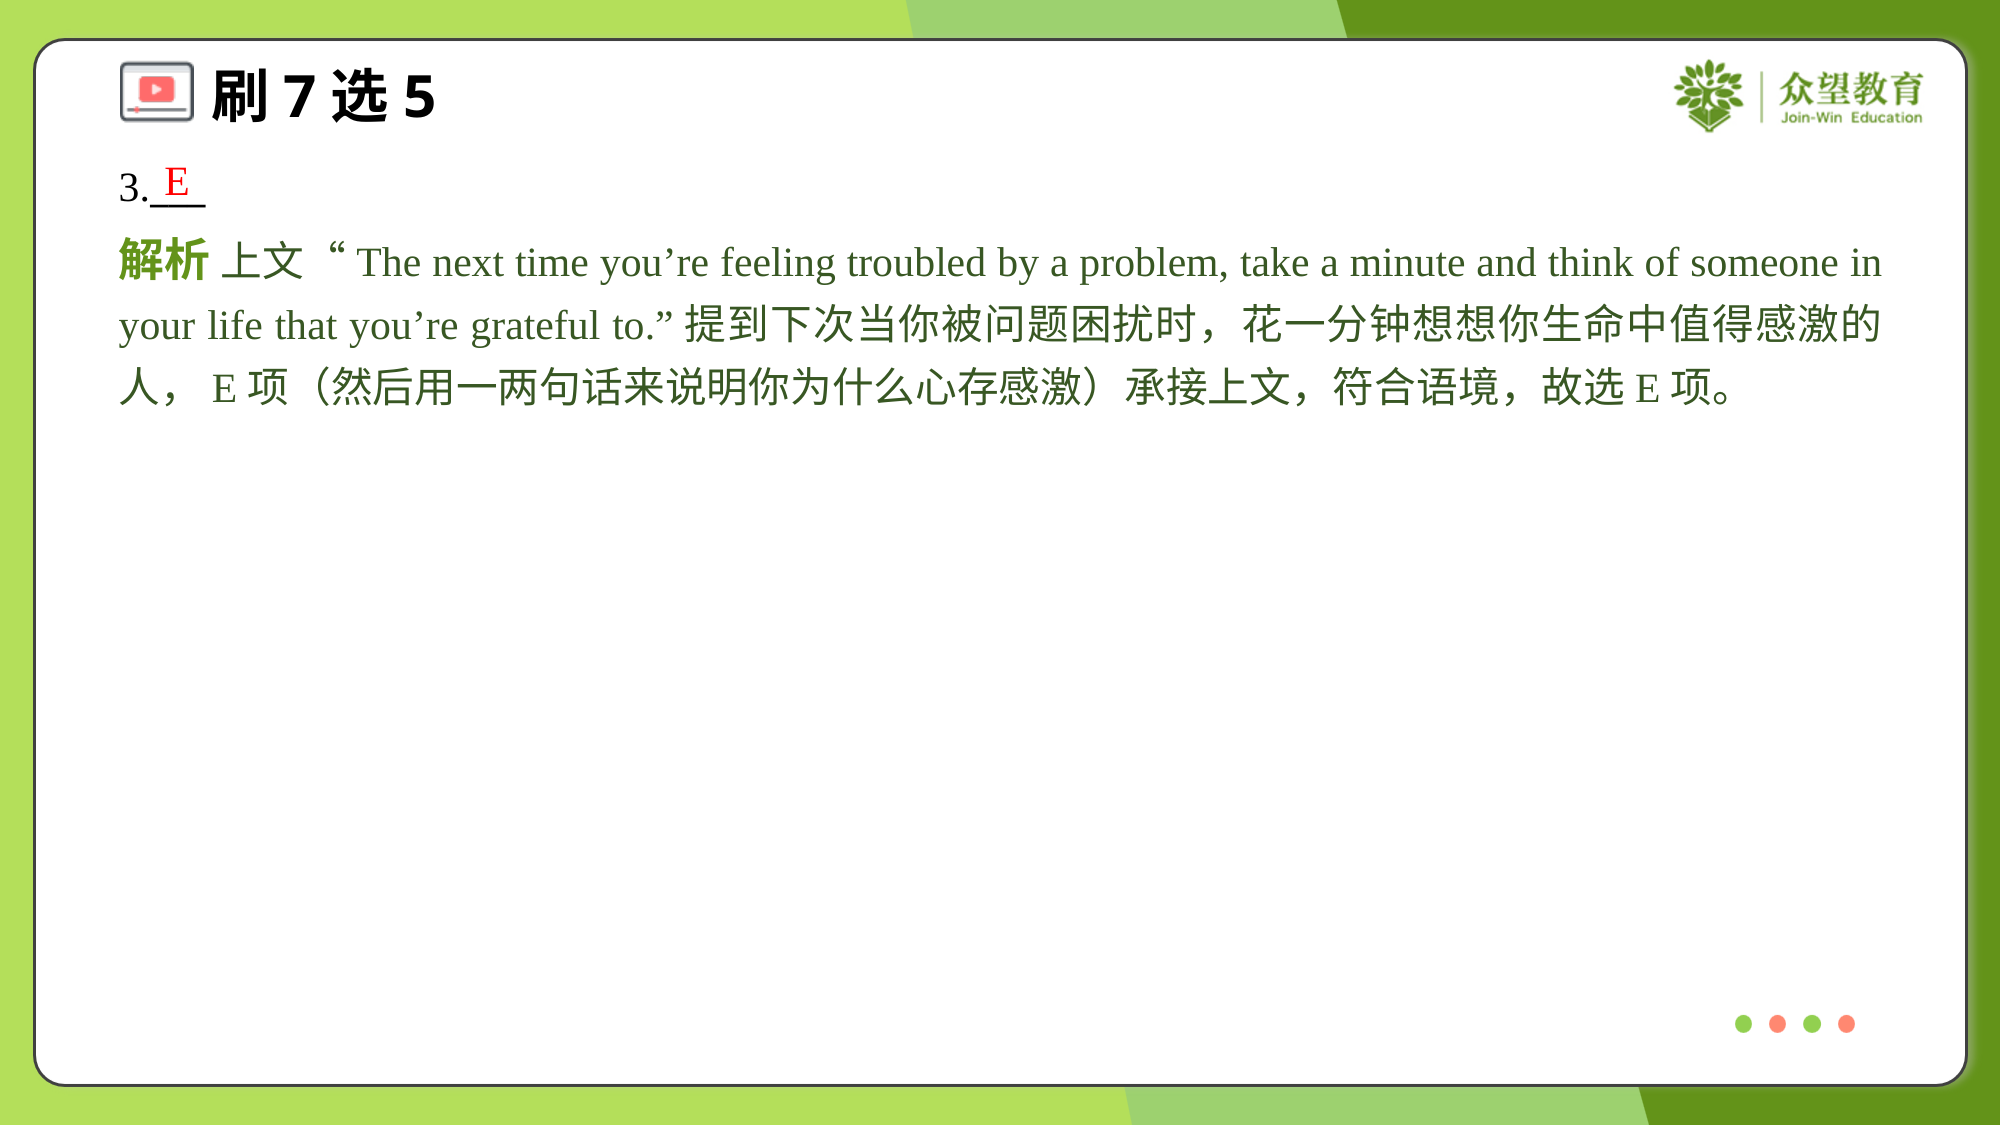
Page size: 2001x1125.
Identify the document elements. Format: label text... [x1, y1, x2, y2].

text_box E [149, 141, 205, 204]
text_box 解析 上文“The next time you’re feeling troubled by a problem, take a minute and think of someone in your life that you’re grateful to.”提到下次当你被问题困扰时，花一分钟想想你生命中值得感激的人，E项（然后用一两句话来说明你为什么心存感激）承接上文，符合语境，故选E项。 [118, 216, 1883, 473]
text_box 3.___ [118, 147, 1883, 211]
picture [0, 0, 2000, 1125]
